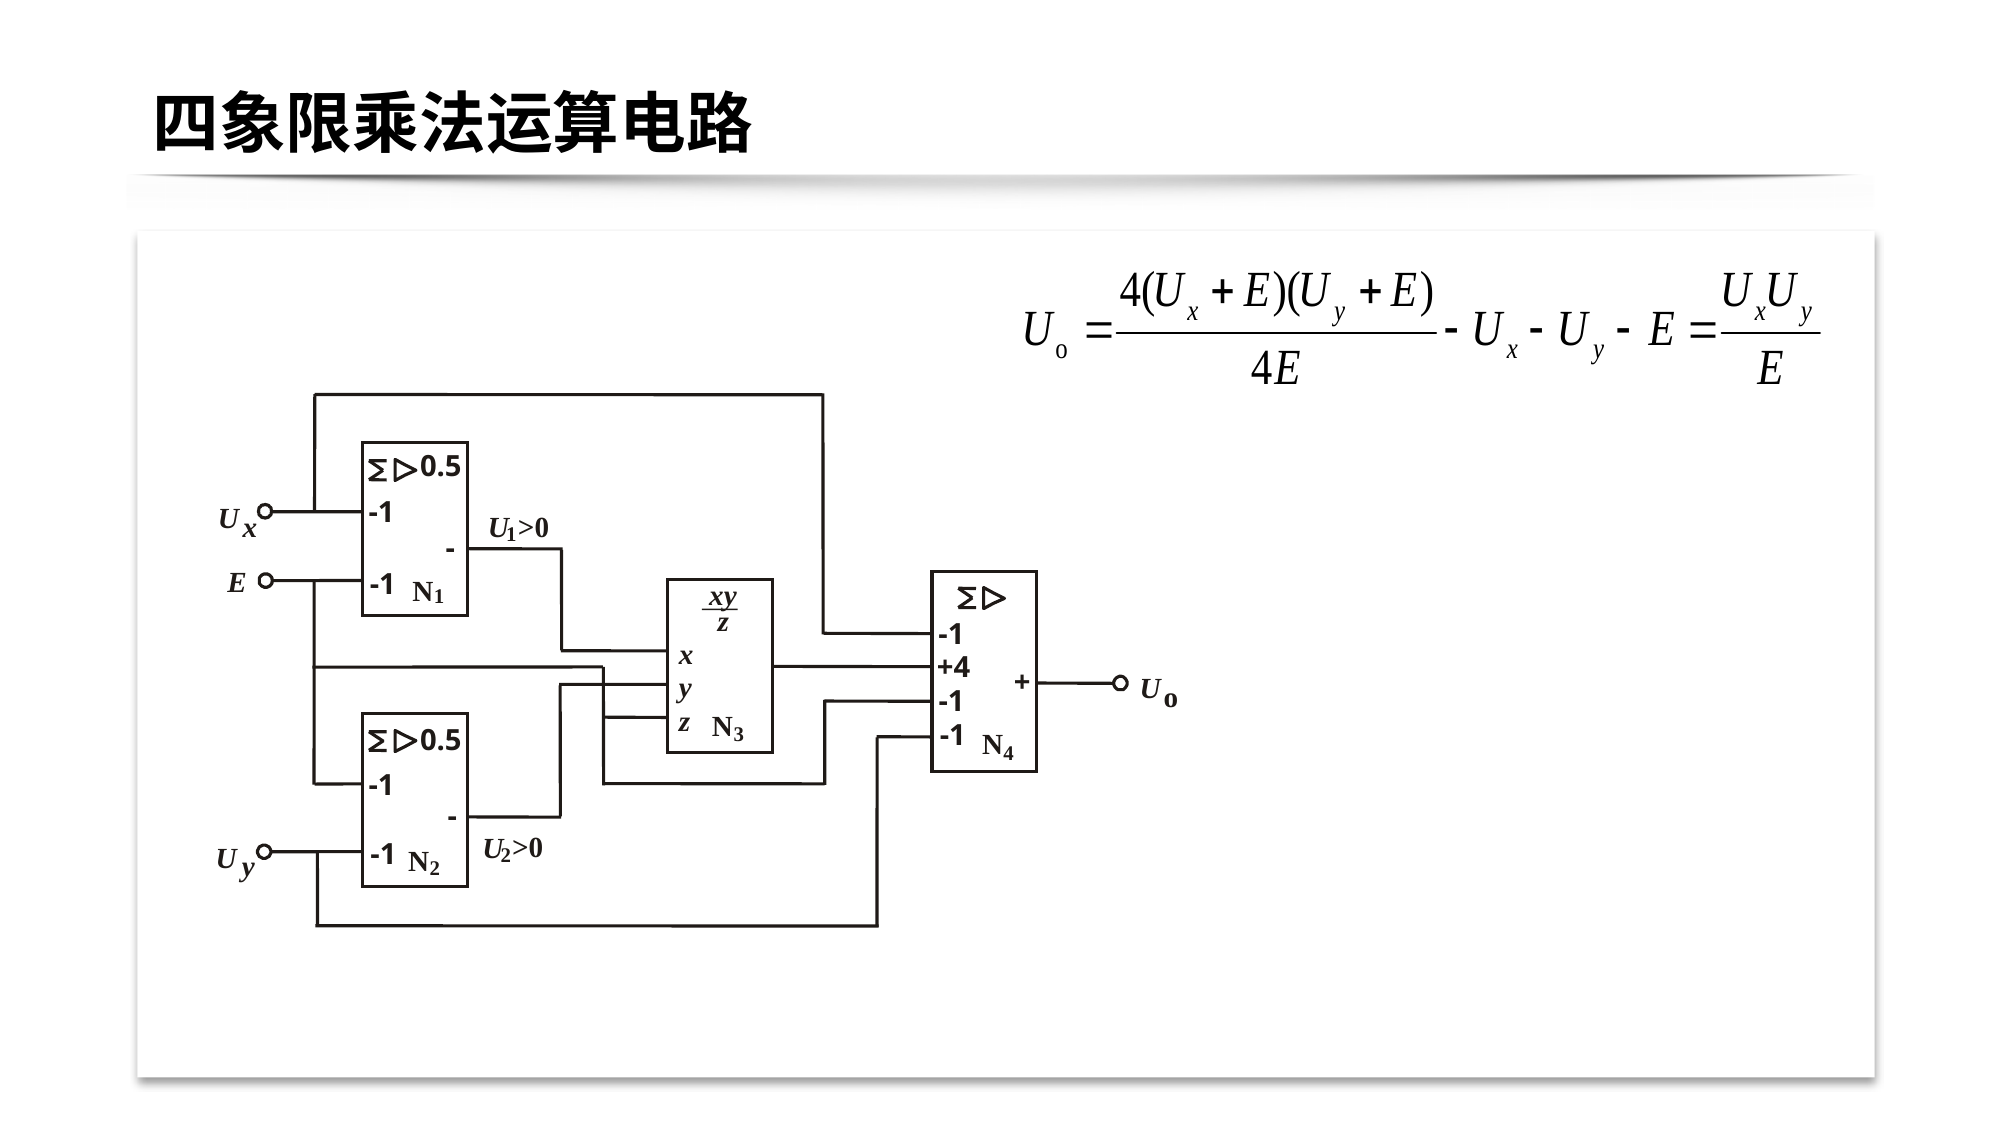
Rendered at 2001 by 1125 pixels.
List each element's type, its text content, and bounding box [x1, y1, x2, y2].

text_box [215, 393, 1180, 927]
picture [127, 175, 1874, 211]
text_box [1019, 256, 1829, 397]
title 四象限乘法运算电路 [137, 77, 1863, 175]
